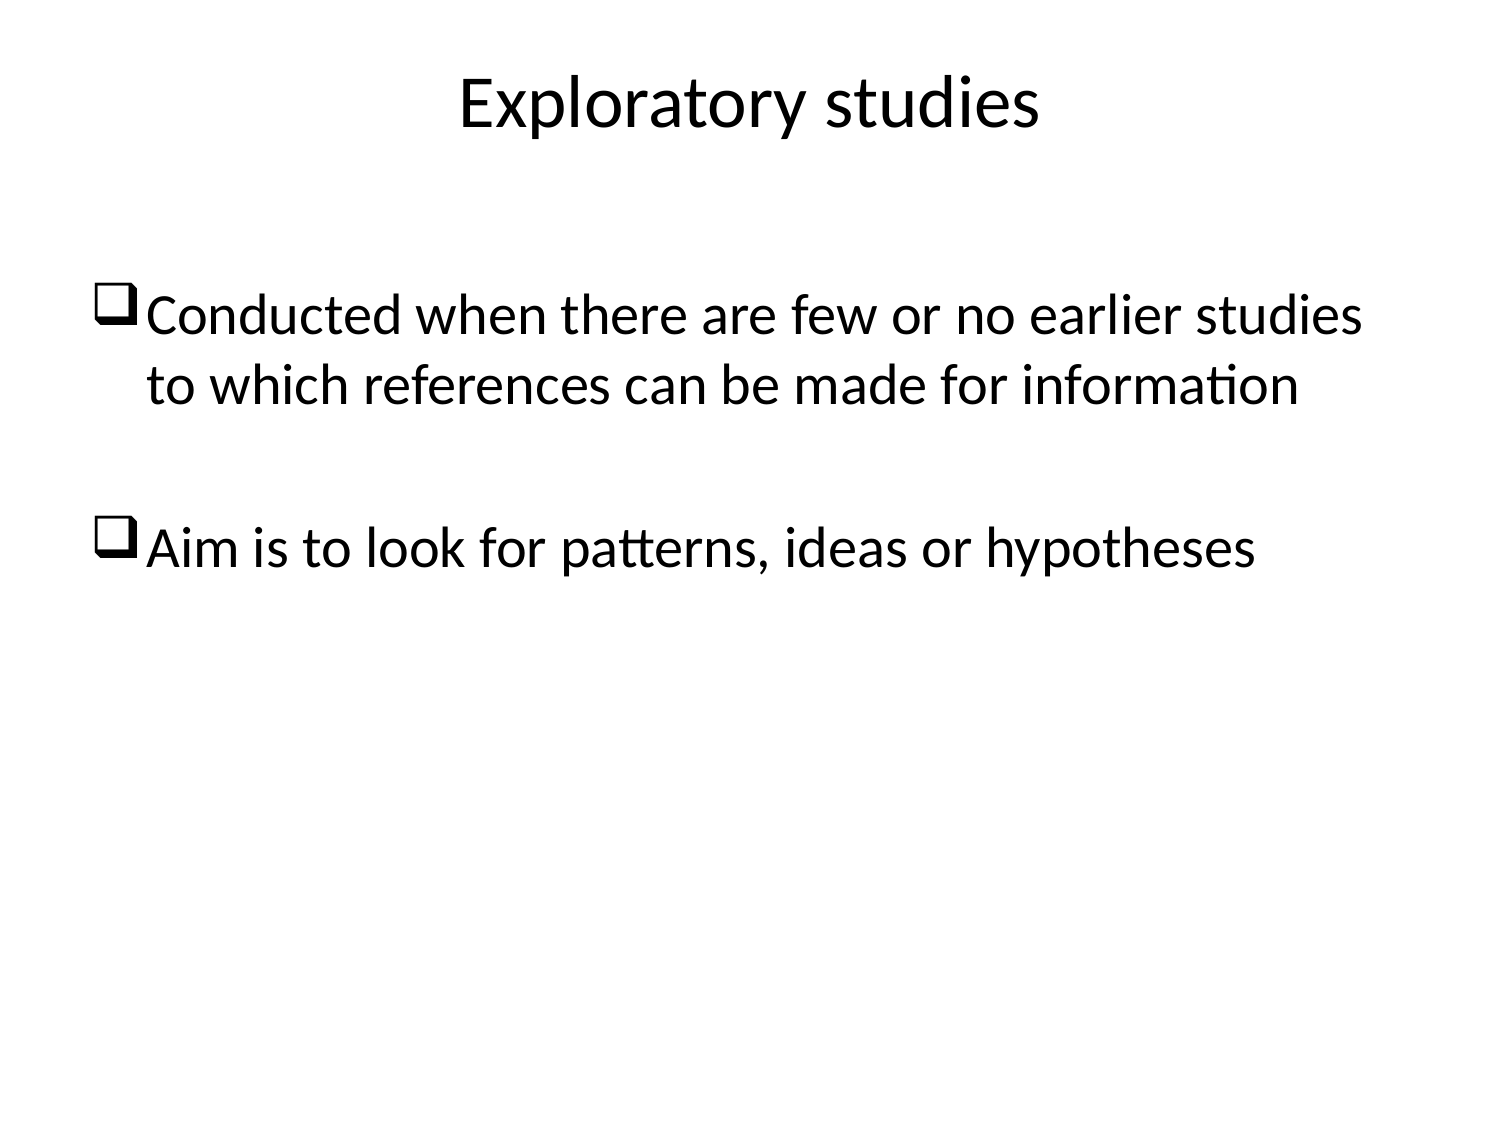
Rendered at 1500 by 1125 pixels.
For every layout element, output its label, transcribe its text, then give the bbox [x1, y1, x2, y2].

list Conducted when there are few or no earlier studies to which references can be made for information Aim is to look for patterns, ideas or hypotheses [75, 187, 1425, 1005]
title Exploratory studies [75, 45, 1425, 150]
